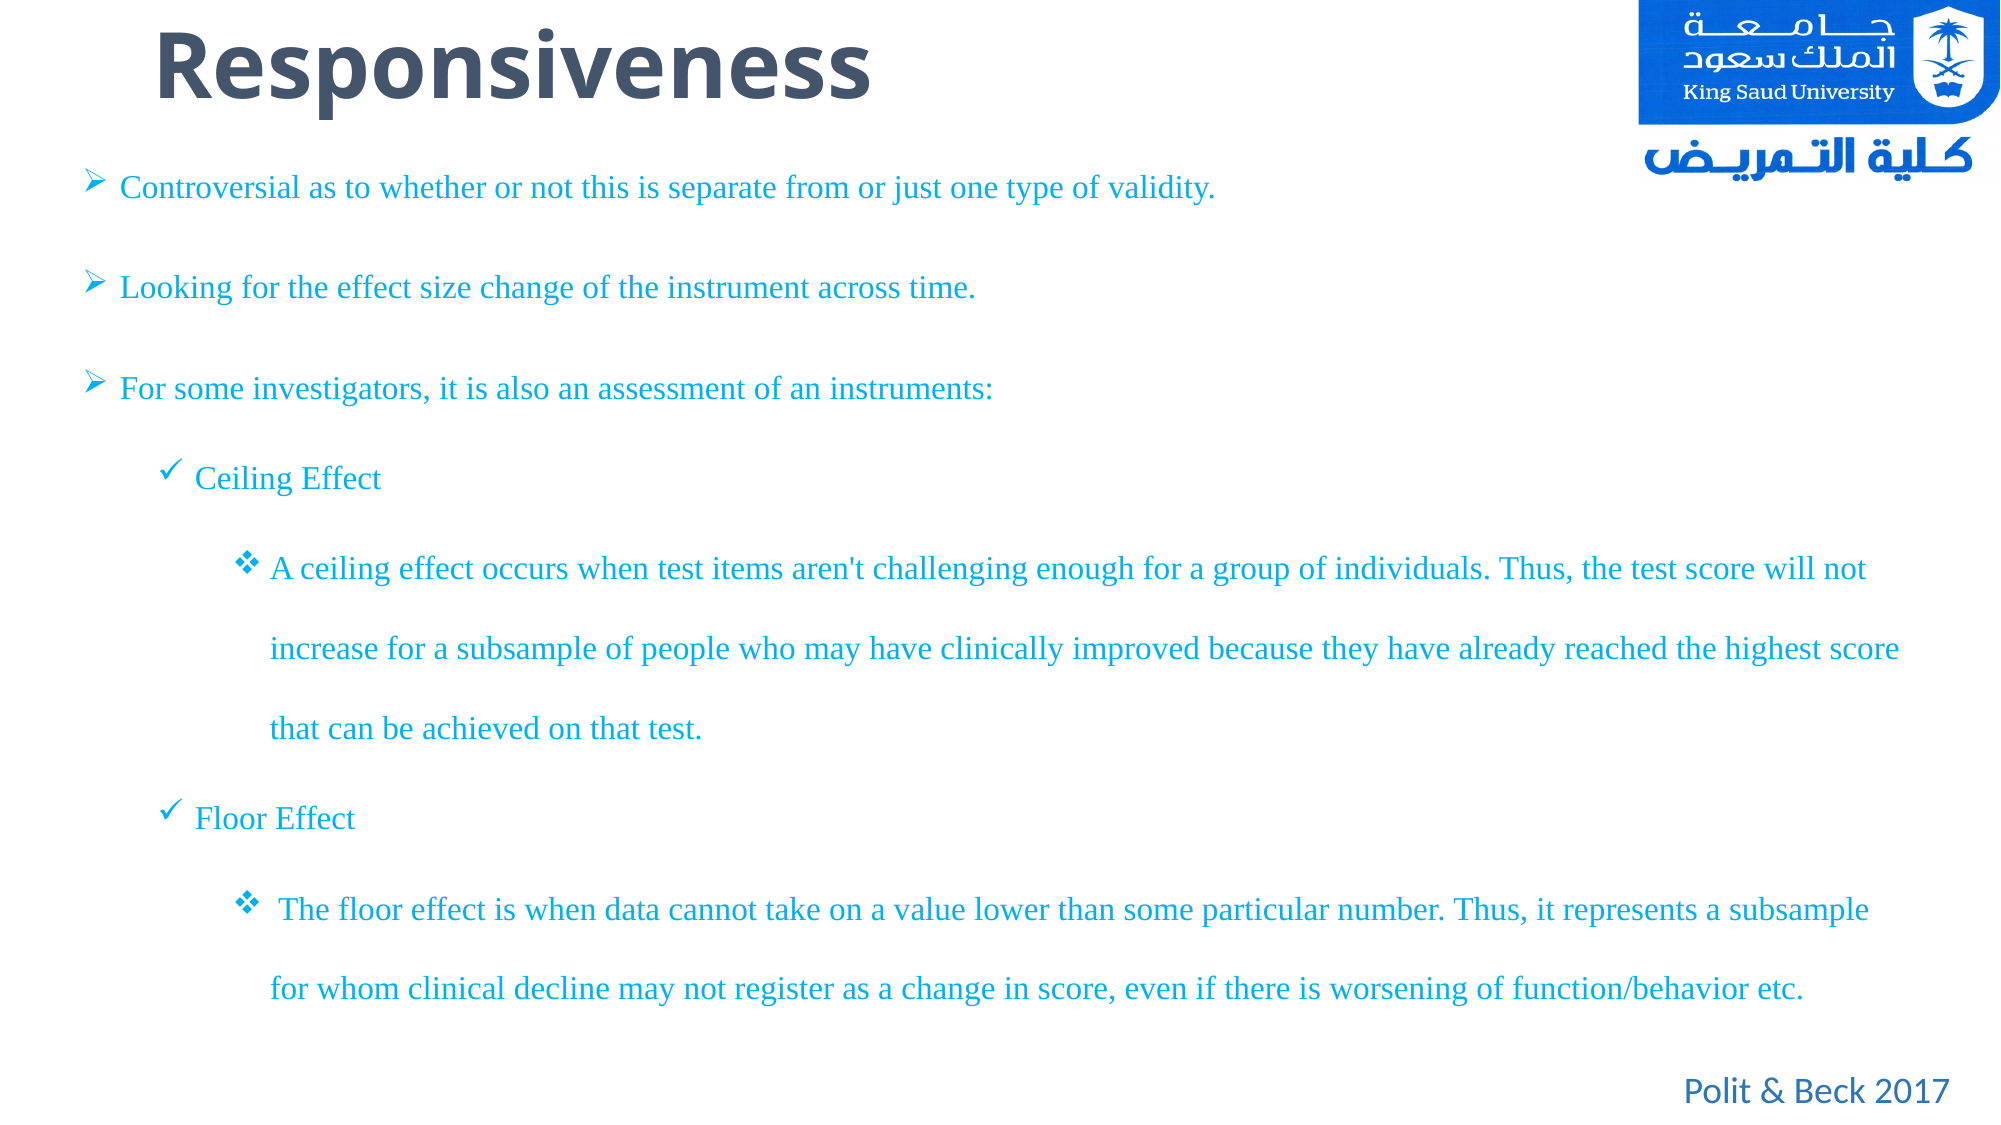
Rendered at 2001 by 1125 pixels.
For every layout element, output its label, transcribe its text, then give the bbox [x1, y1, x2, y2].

text_box Polit & Beck 2017 [1668, 1058, 1966, 1118]
picture [1638, 0, 2000, 185]
list Controversial as to whether or not this is separate from or just one type of validity. Looking for the effect size change of the instrument across time. For some investigators, it is also an assessment of an instruments: Ceiling Effect A ceiling effect occurs when test items aren't challenging enough for a group of individuals. Thus, the test score will not increase for a subsample of people who may have clinically improved because they have already reached the highest score that can be achieved on that test. Floor Effect The floor effect is when data cannot take on a value lower than some particular number. Thus, it represents a subsample for whom clinical decline may not register as a change in score, even if there is worsening of function/behavior etc. [67, 117, 1933, 1089]
title Responsiveness [137, 11, 1638, 117]
